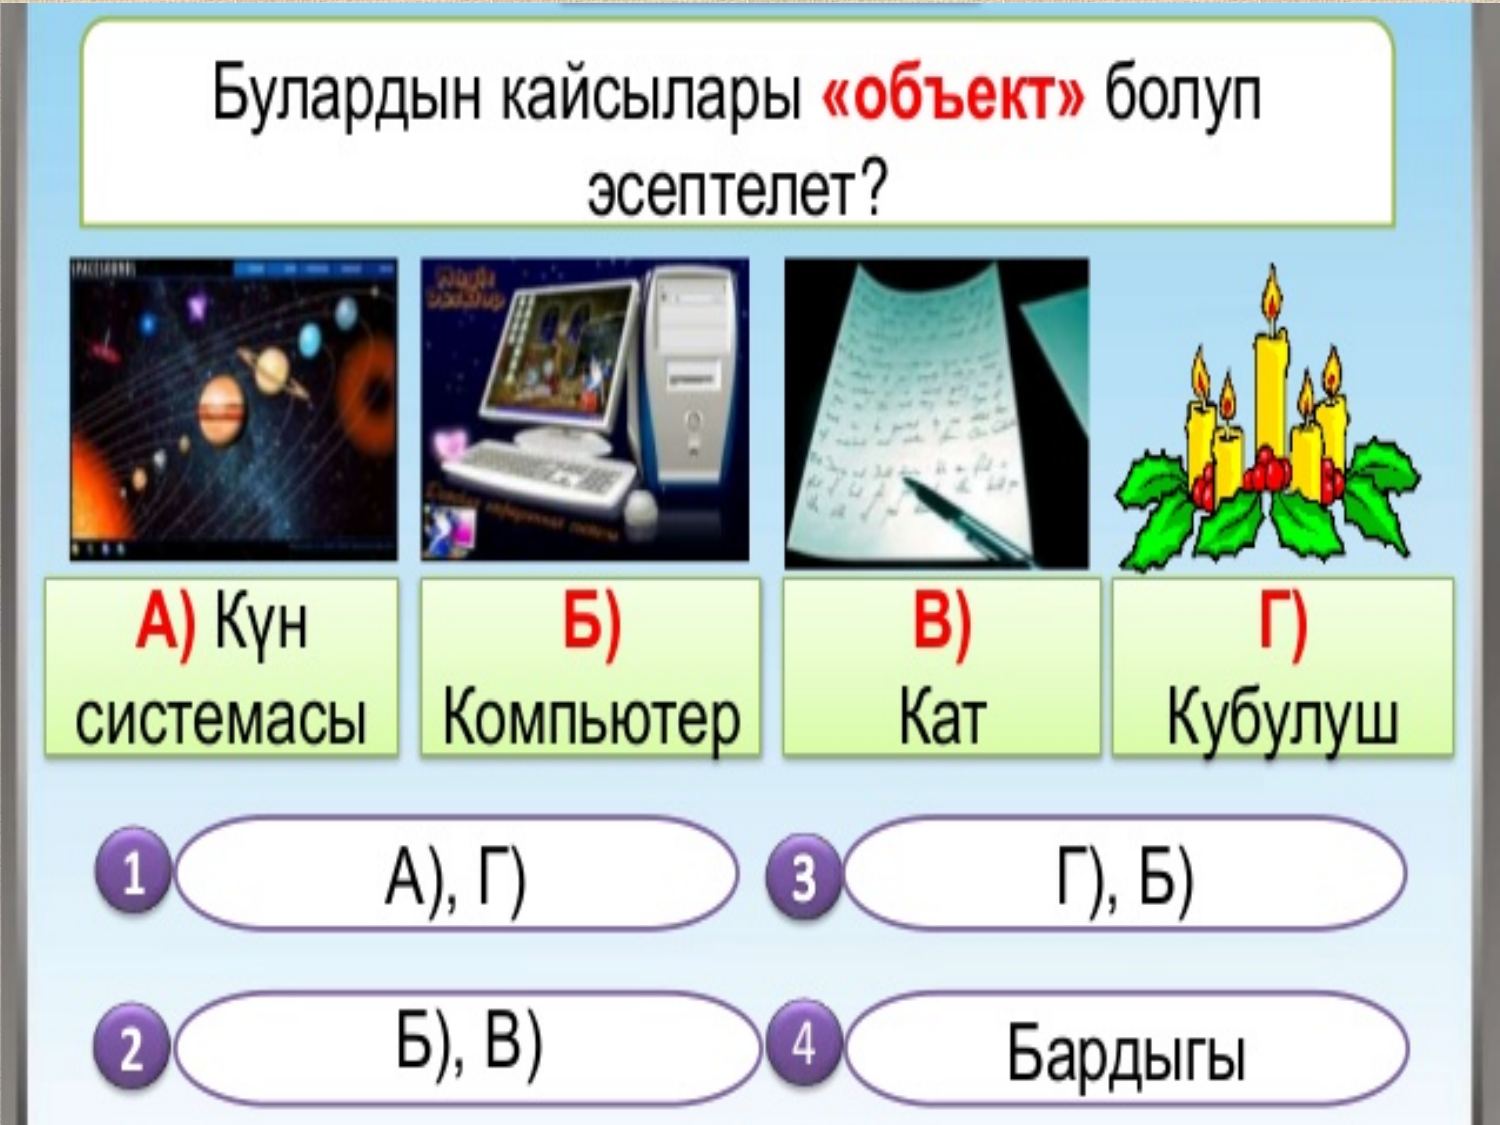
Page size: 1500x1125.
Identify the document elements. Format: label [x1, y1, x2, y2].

list [0, 2, 1500, 1125]
